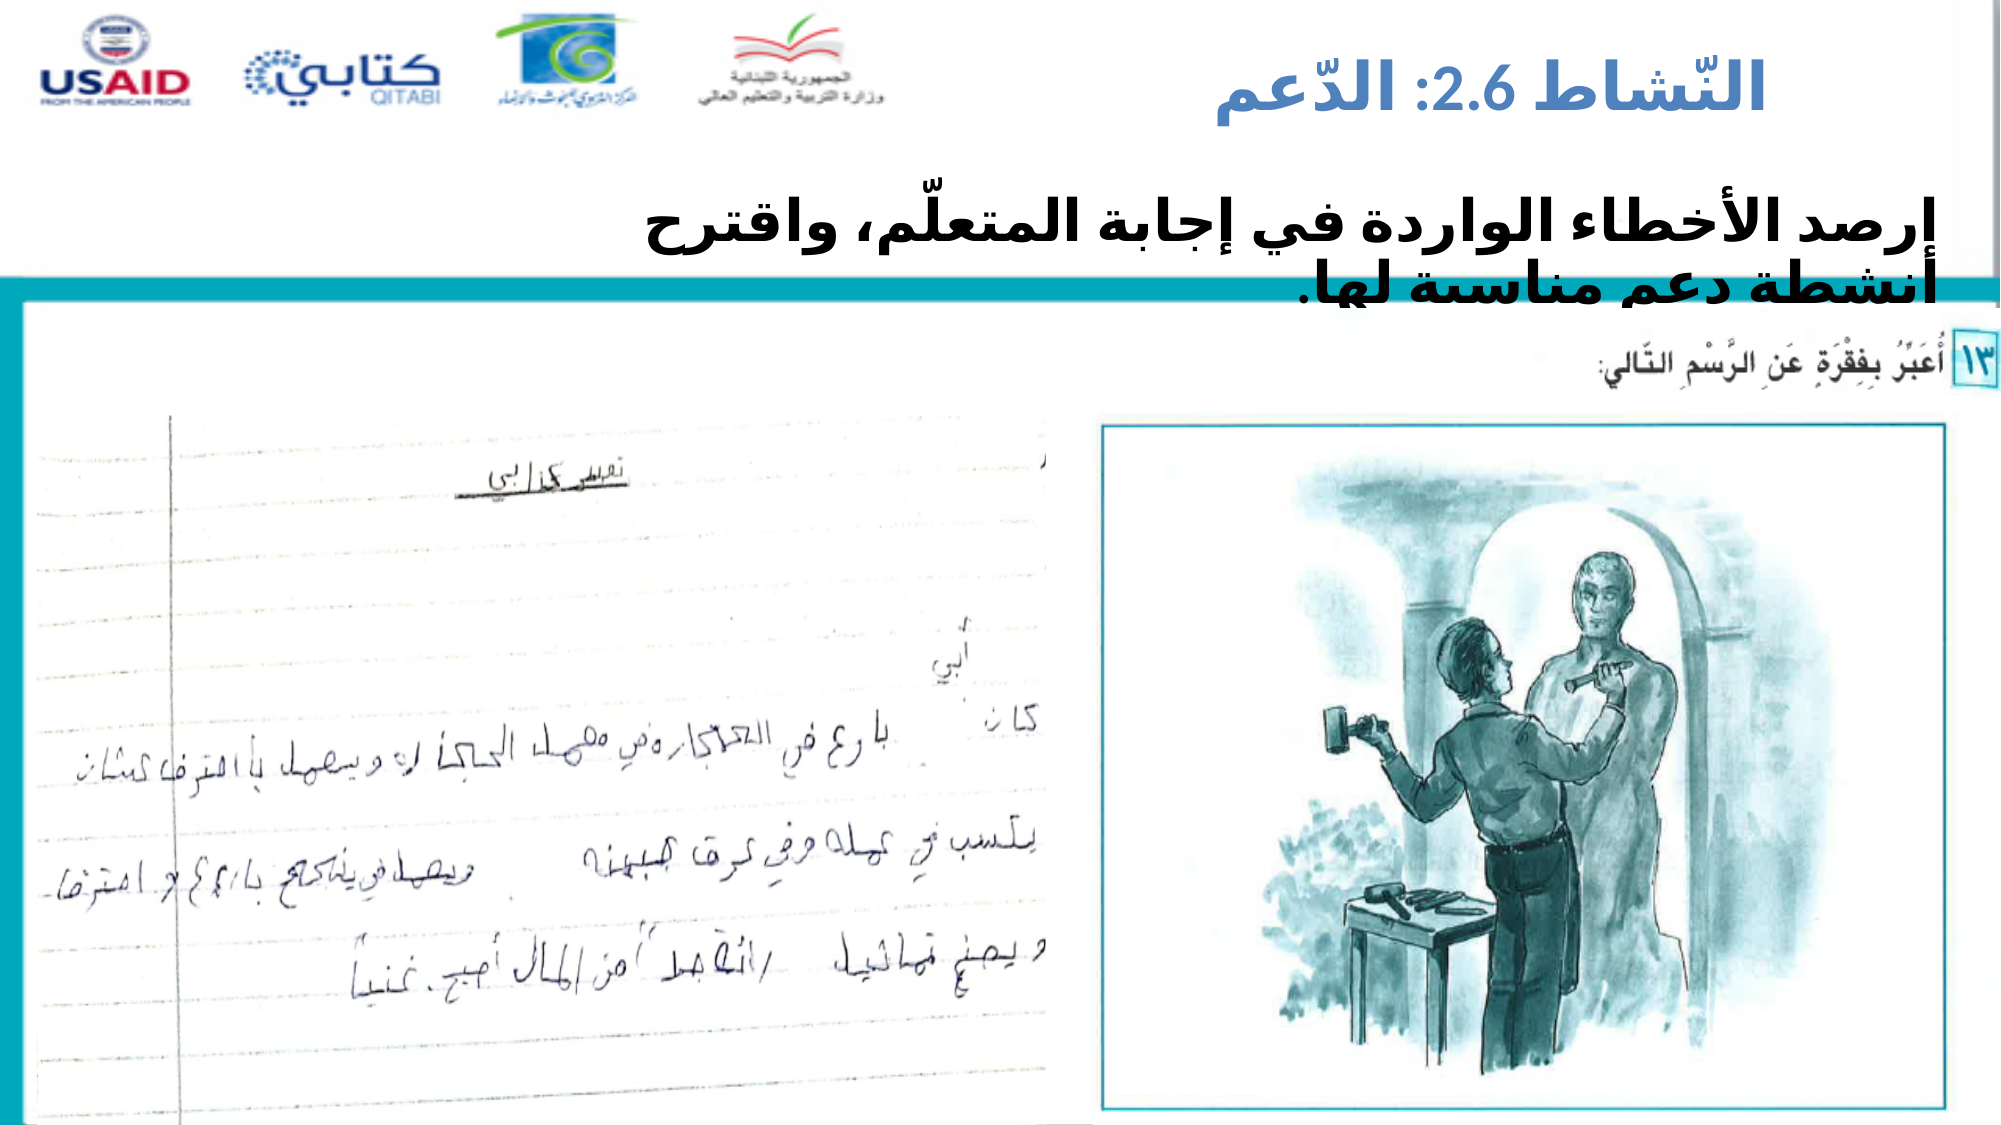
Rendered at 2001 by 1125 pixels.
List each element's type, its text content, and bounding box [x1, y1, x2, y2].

picture [0, 0, 2001, 1125]
text_box النّشاط 2.6: الدّعم [1002, 52, 1981, 138]
text_box ارصد الأخطاء الواردة في إجابة المتعلّم، واقترح أنشطة دعم مناسبة لها. [507, 183, 1956, 324]
